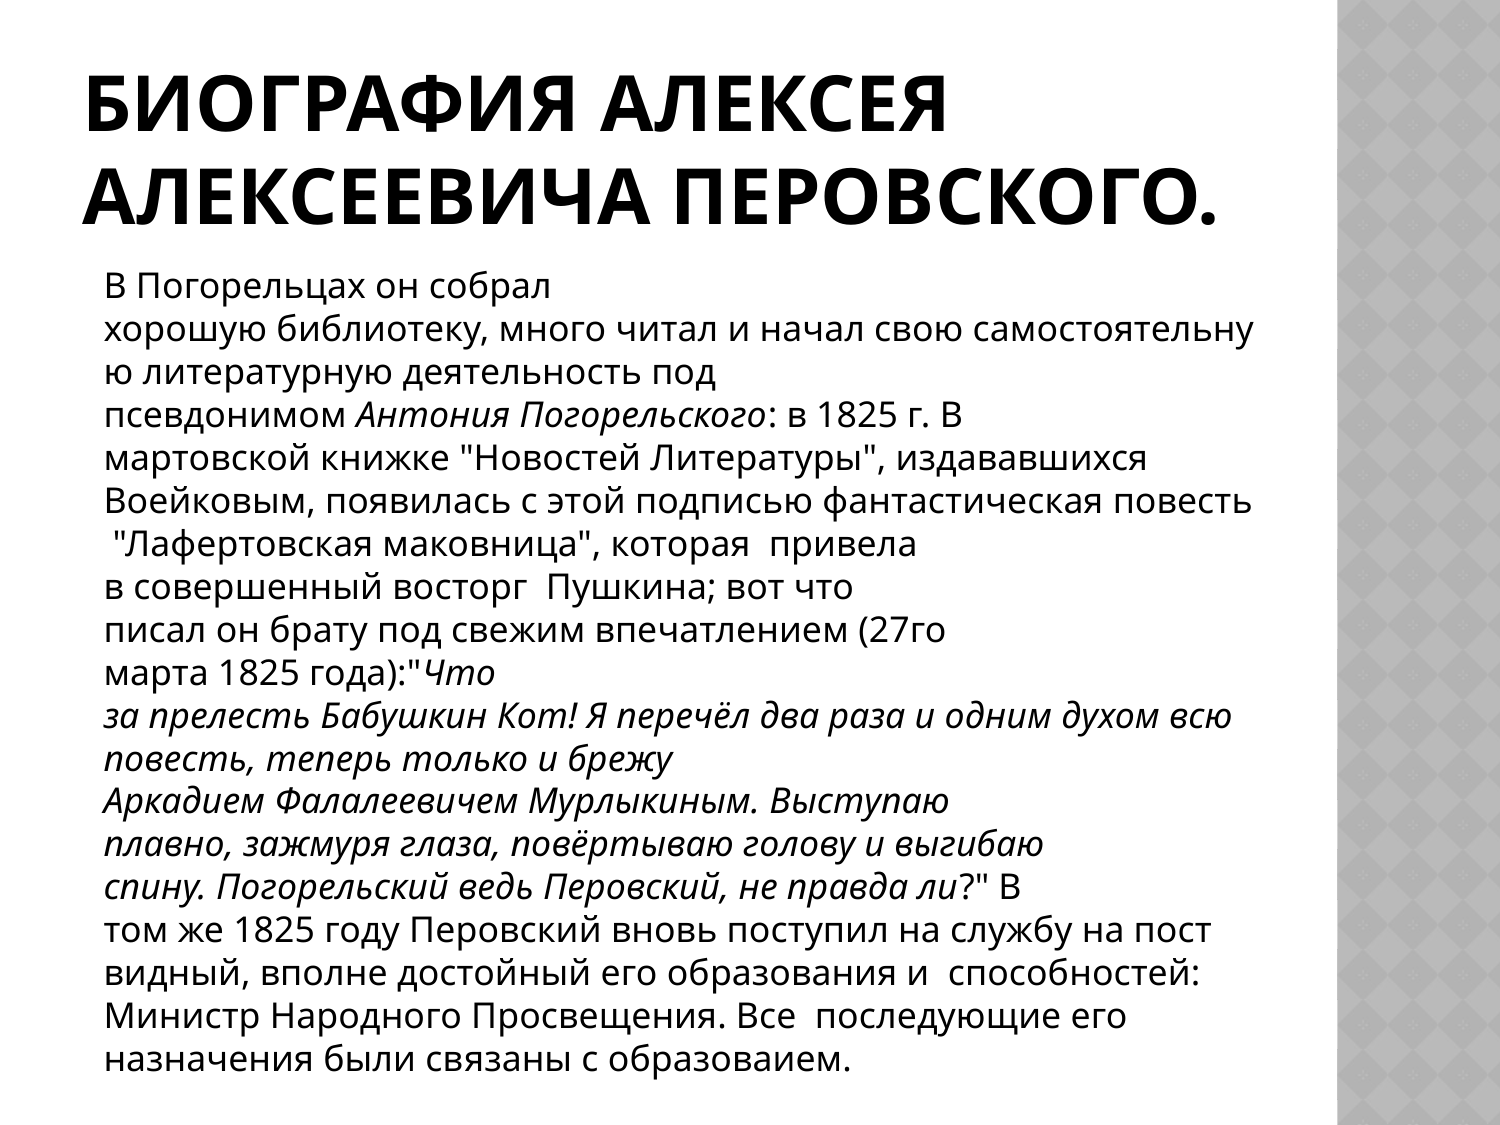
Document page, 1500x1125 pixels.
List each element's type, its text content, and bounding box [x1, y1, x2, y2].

title Биография Алексея Алексеевича Перовского. [75, 52, 1263, 240]
list В Погорельцах он собрал хорошую библиотеку, много читал и начал свою самостоятельную литературную деятельность под псевдонимом Антония Погорельского: в 1825 г. В мартовской книжке "Новостей Литературы", издававшихся Воейковым, появилась с этой подписью фантастическая повесть "Лафертовская маковница", которая привела в совершенный восторг Пушкина; вот что писал он брату под свежим впечатлением (27го марта 1825 года):"Что за прелесть Бабушкин Кот! Я перечёл два раза и одним духом всю повесть, теперь только и брежу Аркадием Фалалеевичем Мурлыкиным. Выступаю плавно, зажмуря глаза, повёртываю голову и выгибаю спину. Погорельский ведь Перовский, не правда ли?" В том же 1825 году Перовский вновь поступил на службу на пост видный, вполне достойный его образования и способностей: Министр Народного Просвещения. Все последующие его назначения были связаны с образоваием. [88, 255, 1277, 1110]
